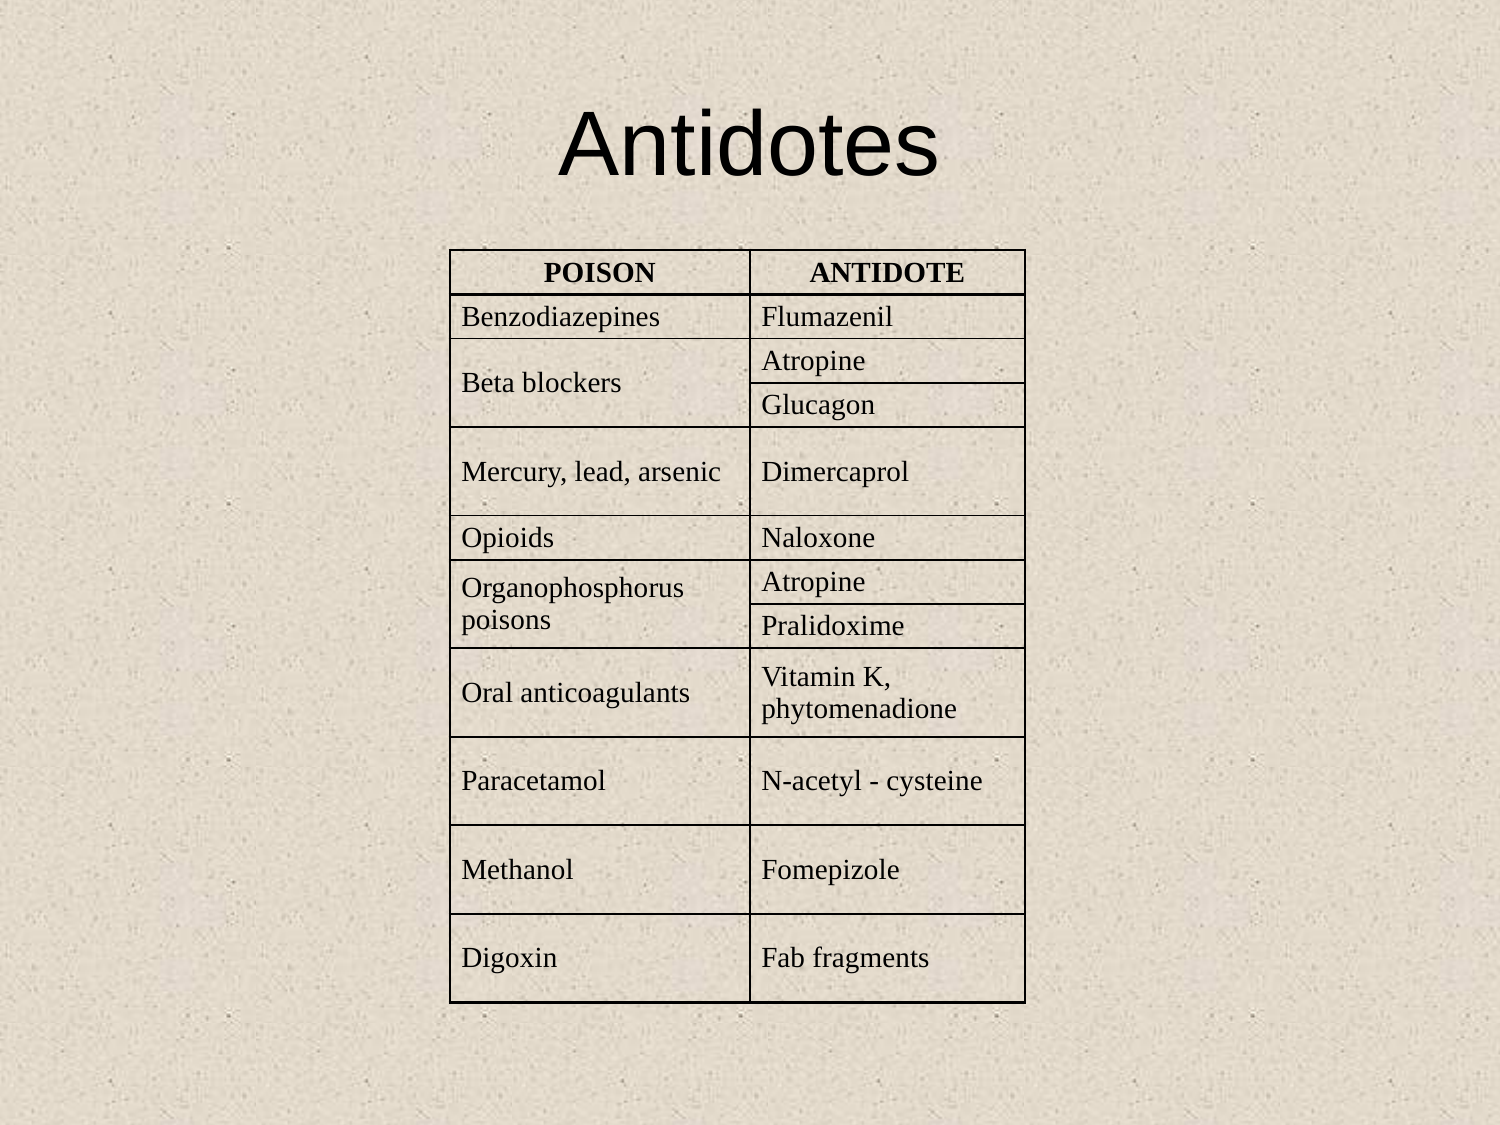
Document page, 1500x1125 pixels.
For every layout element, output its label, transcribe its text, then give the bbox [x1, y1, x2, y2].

table_cell Opioids [451, 516, 749, 559]
table_cell Mercury, lead, arsenic [451, 428, 749, 515]
table_cell Dimercaprol [751, 428, 1024, 515]
table_cell Methanol [451, 826, 749, 913]
table_cell Vitamin K, phytomenadione [751, 649, 1024, 736]
title Antidotes [75, 45, 1425, 233]
table_cell Flumazenil [751, 296, 1024, 338]
table_cell Organophosphorus poisons [451, 561, 749, 647]
table_cell Pralidoxime [751, 605, 1024, 647]
table_cell Benzodiazepines [451, 296, 749, 338]
picture [0, 0, 1500, 1125]
table_header ANTIDOTE [751, 251, 1024, 293]
table_header POISON [451, 251, 749, 293]
table_cell Oral anticoagulants [451, 649, 749, 736]
table_cell Naloxone [751, 516, 1024, 559]
table_cell Beta blockers [451, 339, 749, 426]
table_cell N-acetyl - cysteine [751, 738, 1024, 824]
table_cell Digoxin [451, 915, 749, 1001]
table_cell Atropine [751, 339, 1024, 382]
table_cell Atropine [751, 561, 1024, 603]
table_cell Paracetamol [451, 738, 749, 824]
table_cell Fab fragments [751, 915, 1024, 1001]
table_cell Glucagon [751, 384, 1024, 426]
table_cell Fomepizole [751, 826, 1024, 913]
